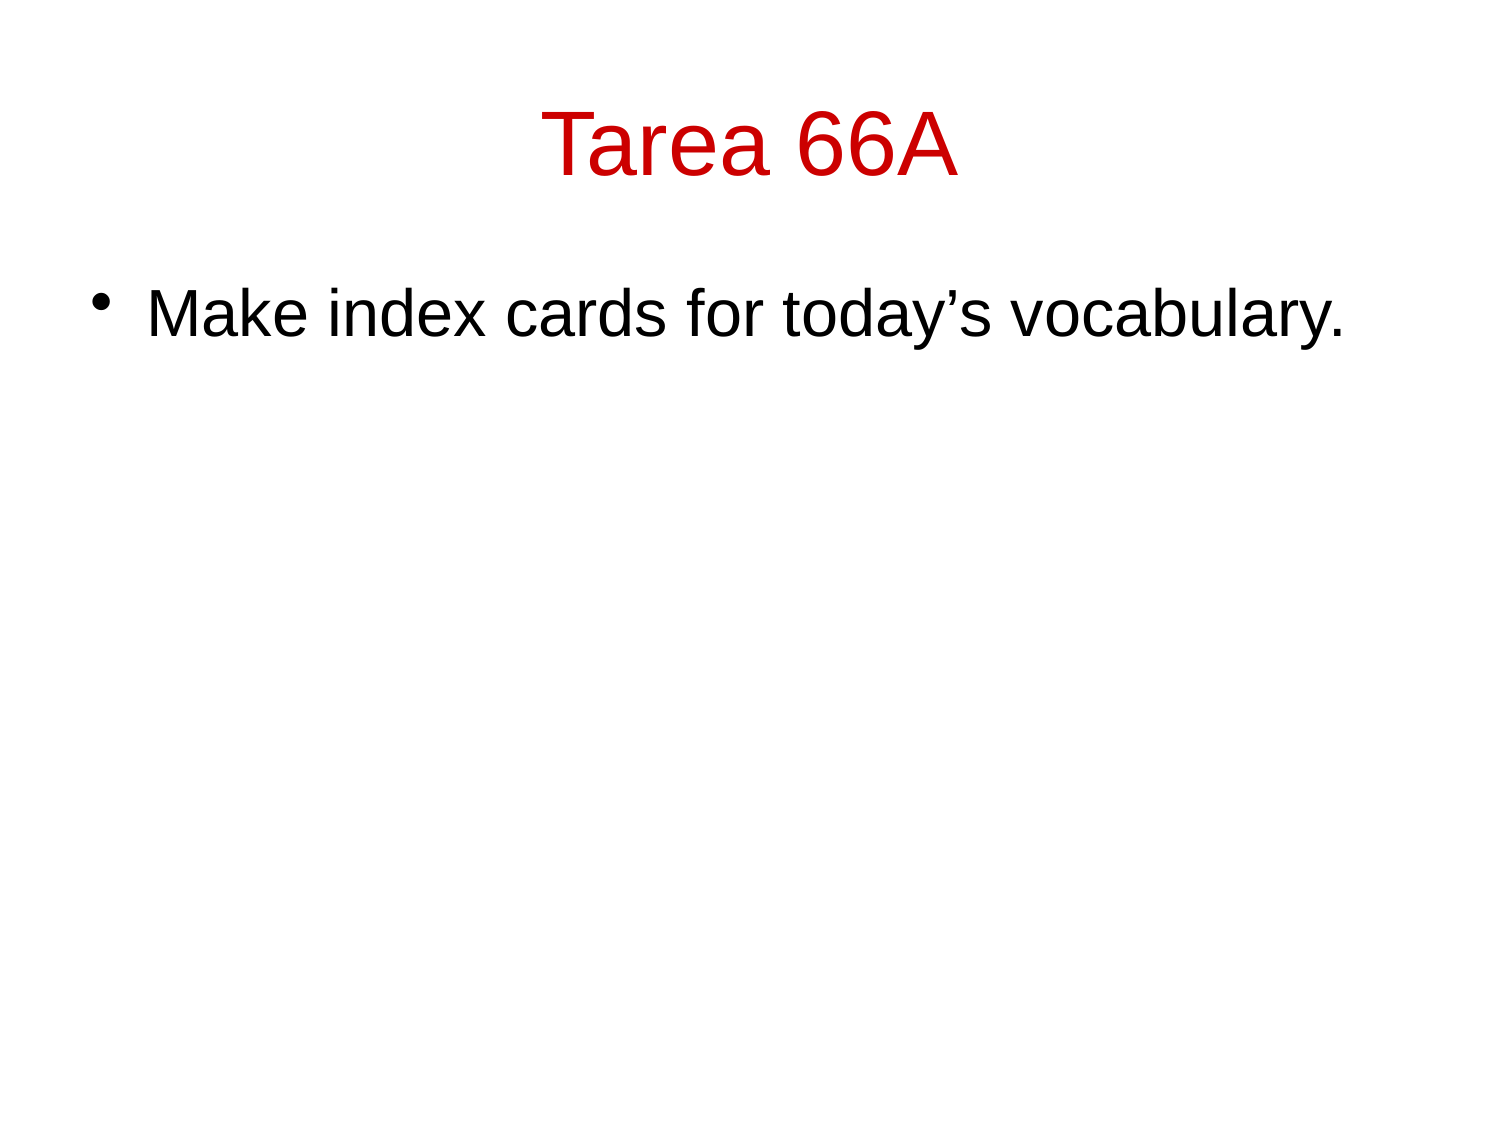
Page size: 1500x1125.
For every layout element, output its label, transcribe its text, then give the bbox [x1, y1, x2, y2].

list Make index cards for today’s vocabulary. [75, 262, 1425, 1005]
title Tarea 66A [75, 45, 1425, 233]
